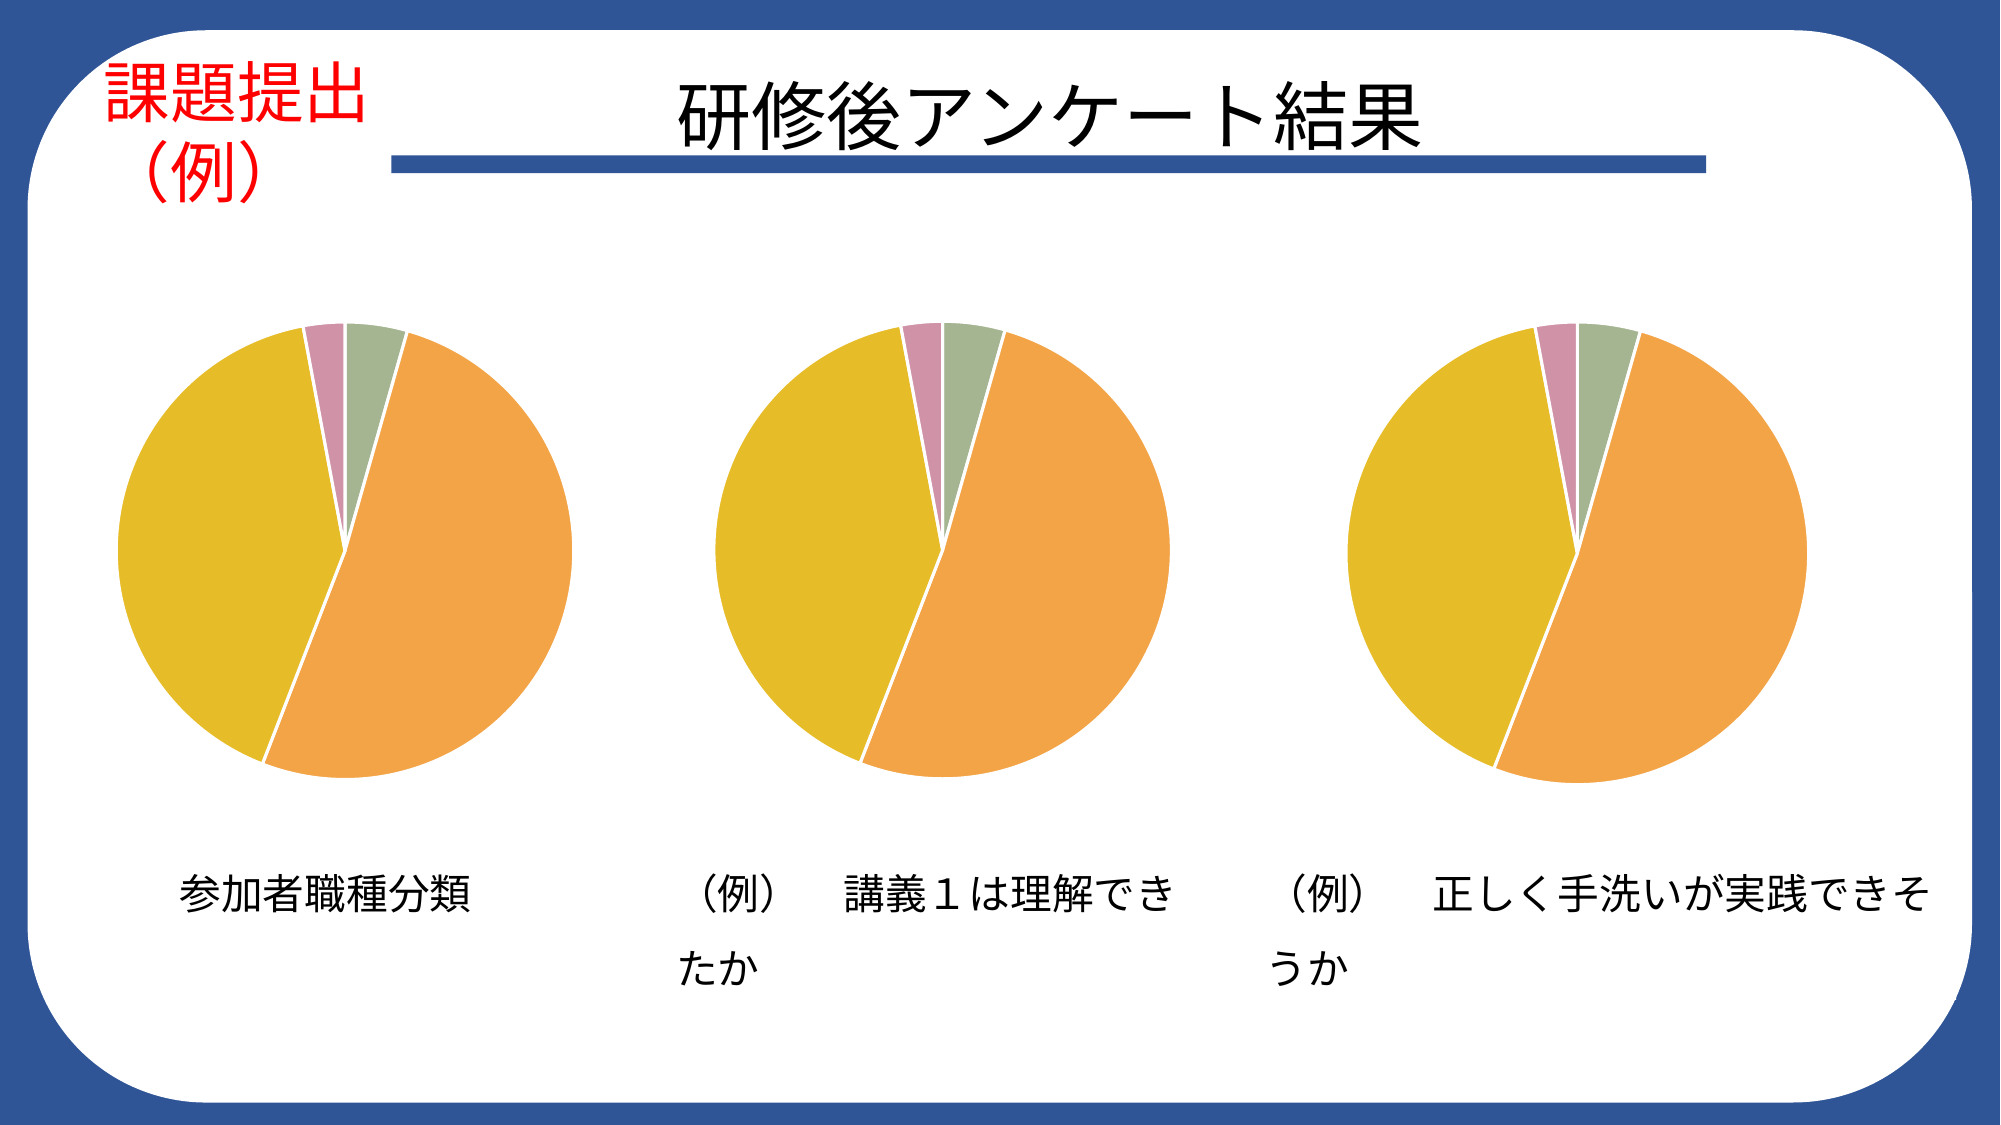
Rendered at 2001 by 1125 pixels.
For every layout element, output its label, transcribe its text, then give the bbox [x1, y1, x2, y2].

text_box 参加者職種分類 [164, 835, 502, 925]
text_box 研修後アンケート結果 [661, 16, 1489, 167]
chart [32, 232, 1957, 815]
text_box 課題提出 （例） [88, 42, 639, 218]
text_box [639, 154, 1707, 174]
text_box （例） 講義１は理解できたか [661, 835, 1207, 1000]
text_box （例） 正しく手洗いが実践できそうか [1250, 835, 1957, 1000]
